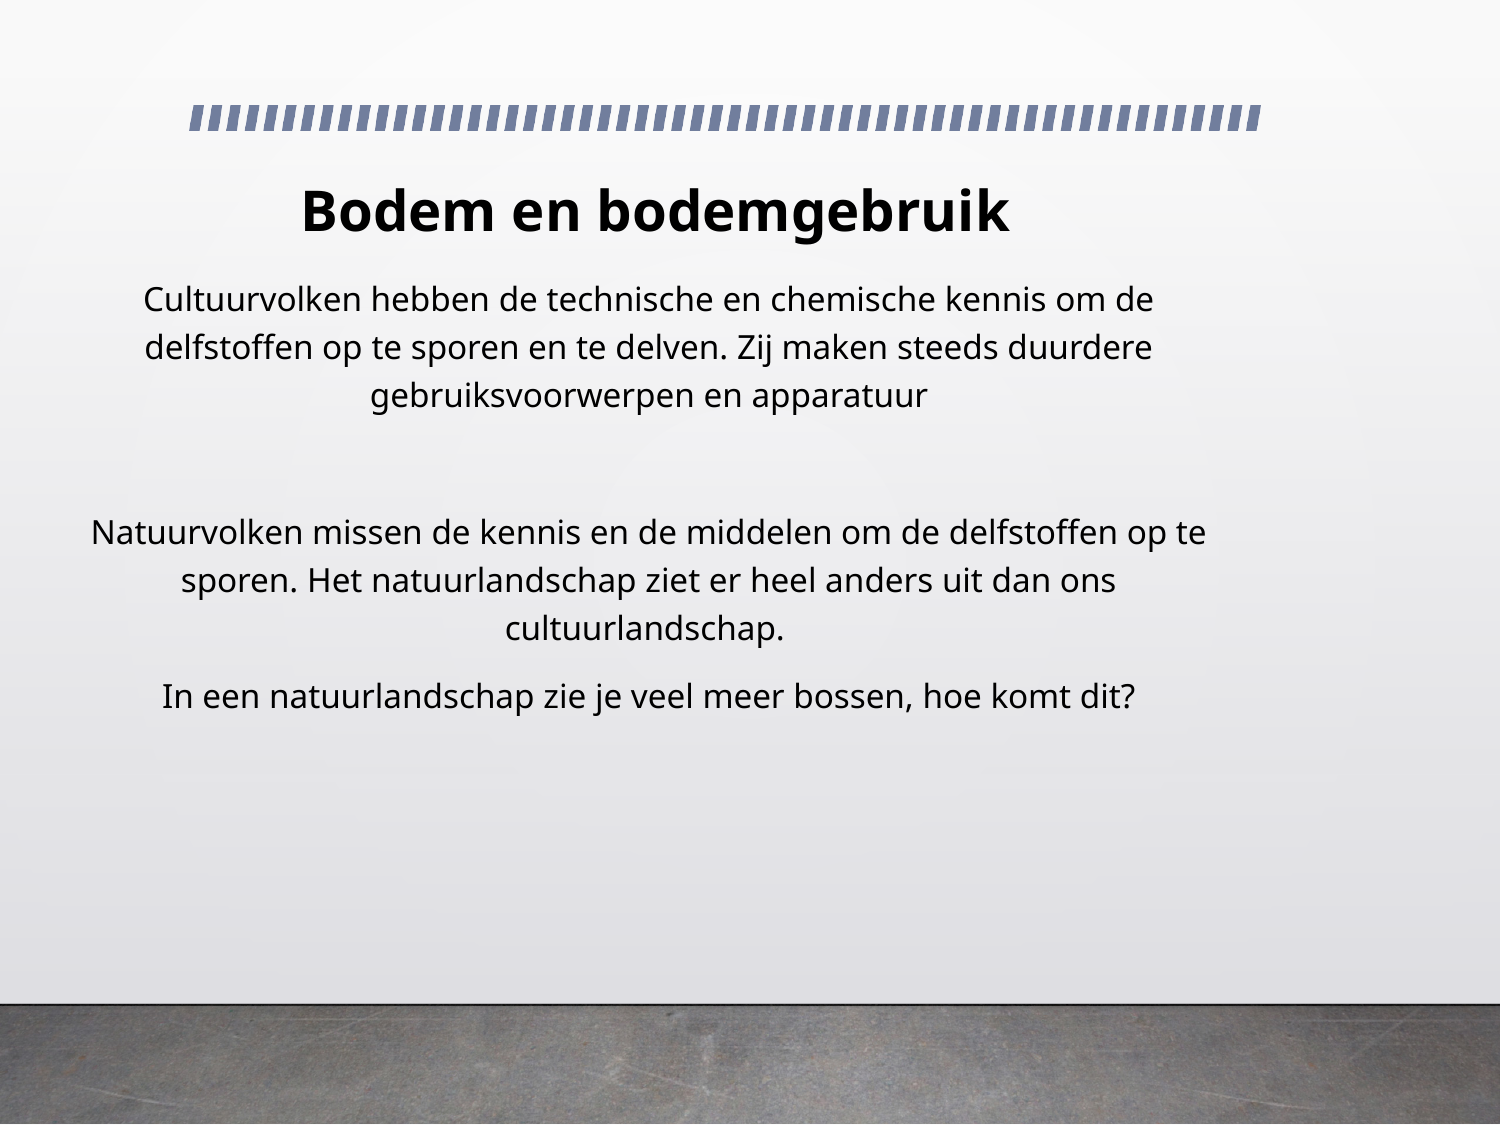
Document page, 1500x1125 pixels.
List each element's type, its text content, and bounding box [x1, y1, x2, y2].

title Bodem en bodemgebruik [112, 101, 1199, 244]
picture [0, 1004, 1500, 1124]
subtitle Cultuurvolken hebben de technische en chemische kennis om de delfstoffen op te sporen en te delven. Zij maken steeds duurdere gebruiksvoorwerpen en apparatuur Natuurvolken missen de kennis en de middelen om de delfstoffen op te sporen. Het natuurlandschap ziet er heel anders uit dan ons cultuurlandschap. In een natuurlandschap zie je veel meer bossen, hoe komt dit? [64, 255, 1235, 882]
